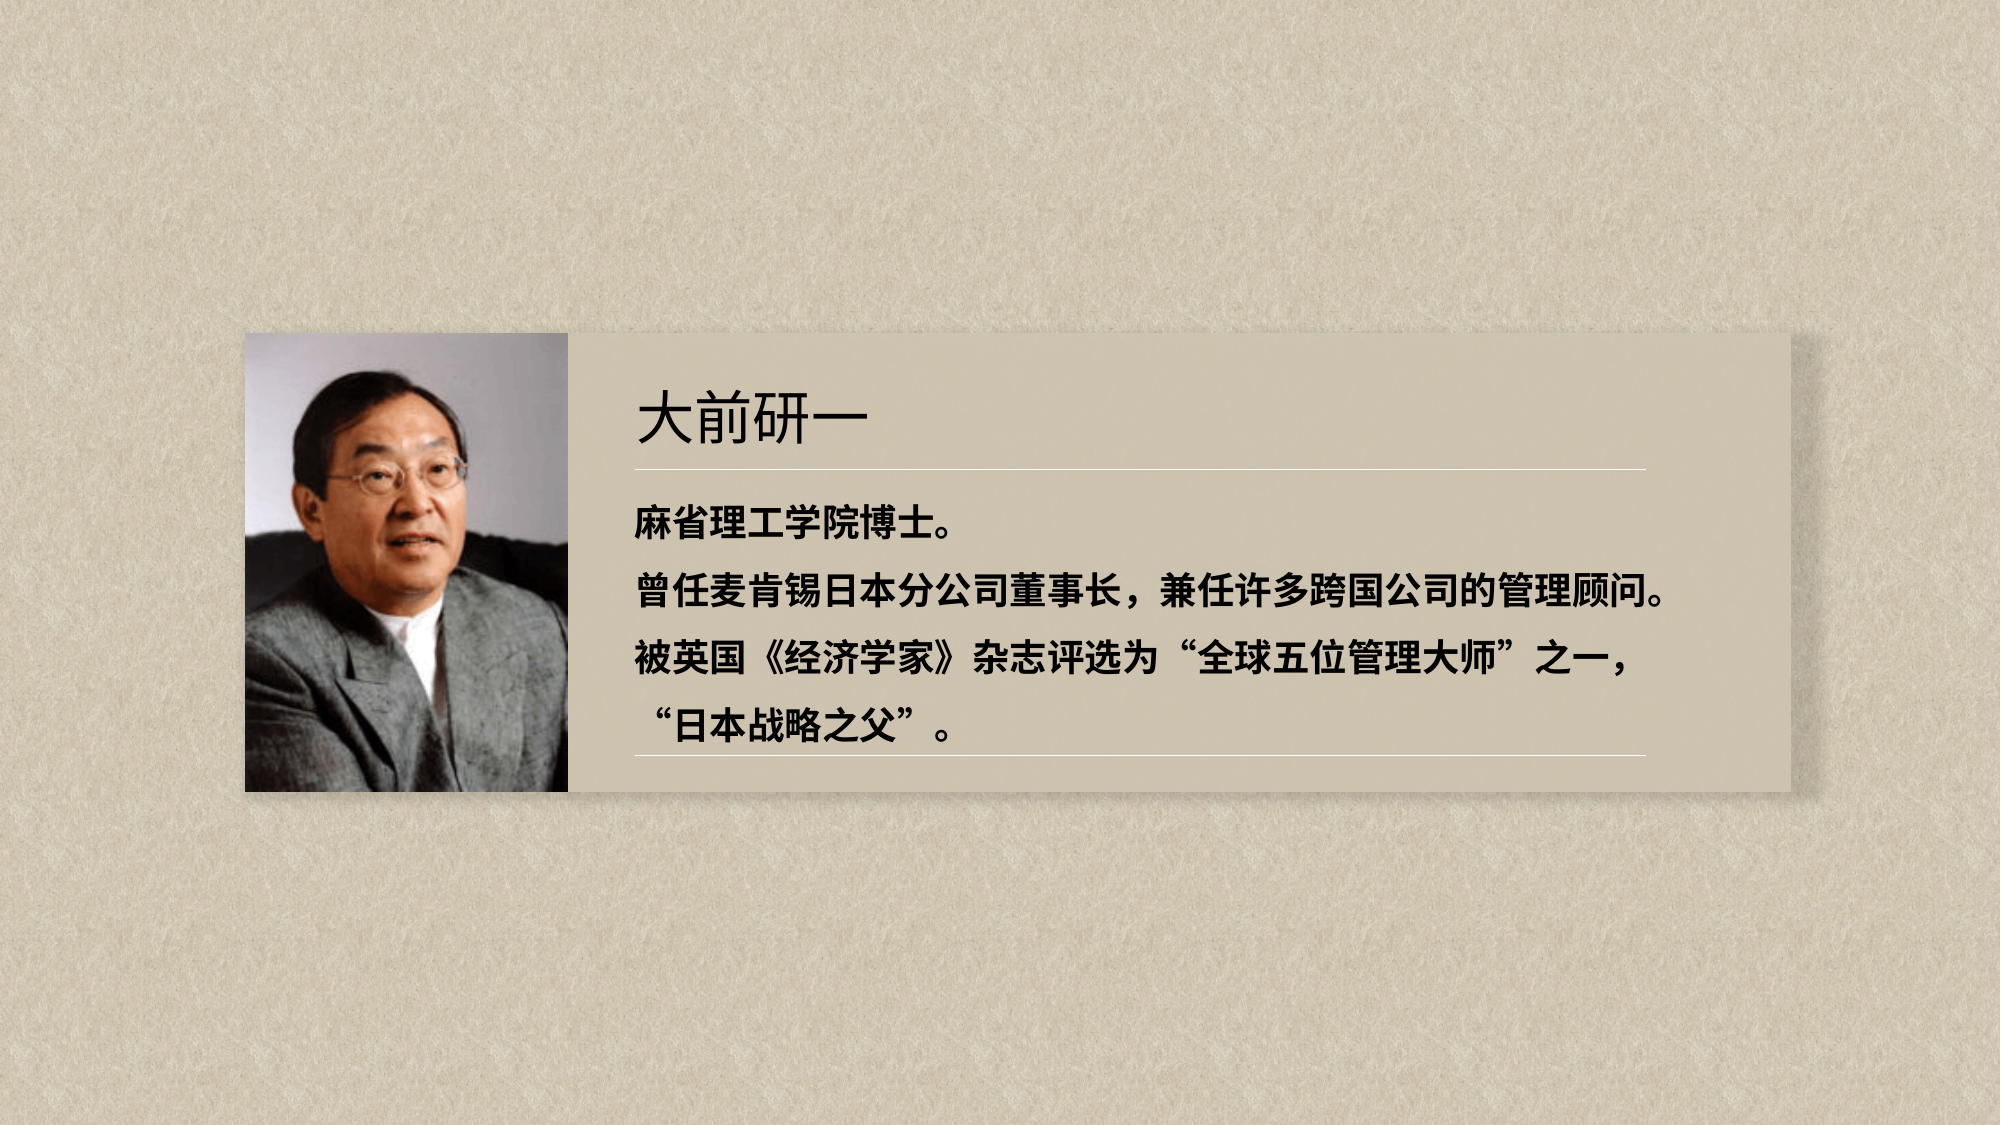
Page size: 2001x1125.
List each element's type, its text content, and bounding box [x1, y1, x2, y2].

text_box [245, 332, 1792, 793]
text_box 麻省理工学院博士。 曾任麦肯锡日本分公司董事长，兼任许多跨国公司的管理顾问。 被英国《经济学家》杂志评选为“全球五位管理大师”之一，“日本战略之父”。 [620, 469, 1718, 755]
picture [0, 0, 2000, 1125]
text_box 大前研一 [621, 373, 885, 459]
